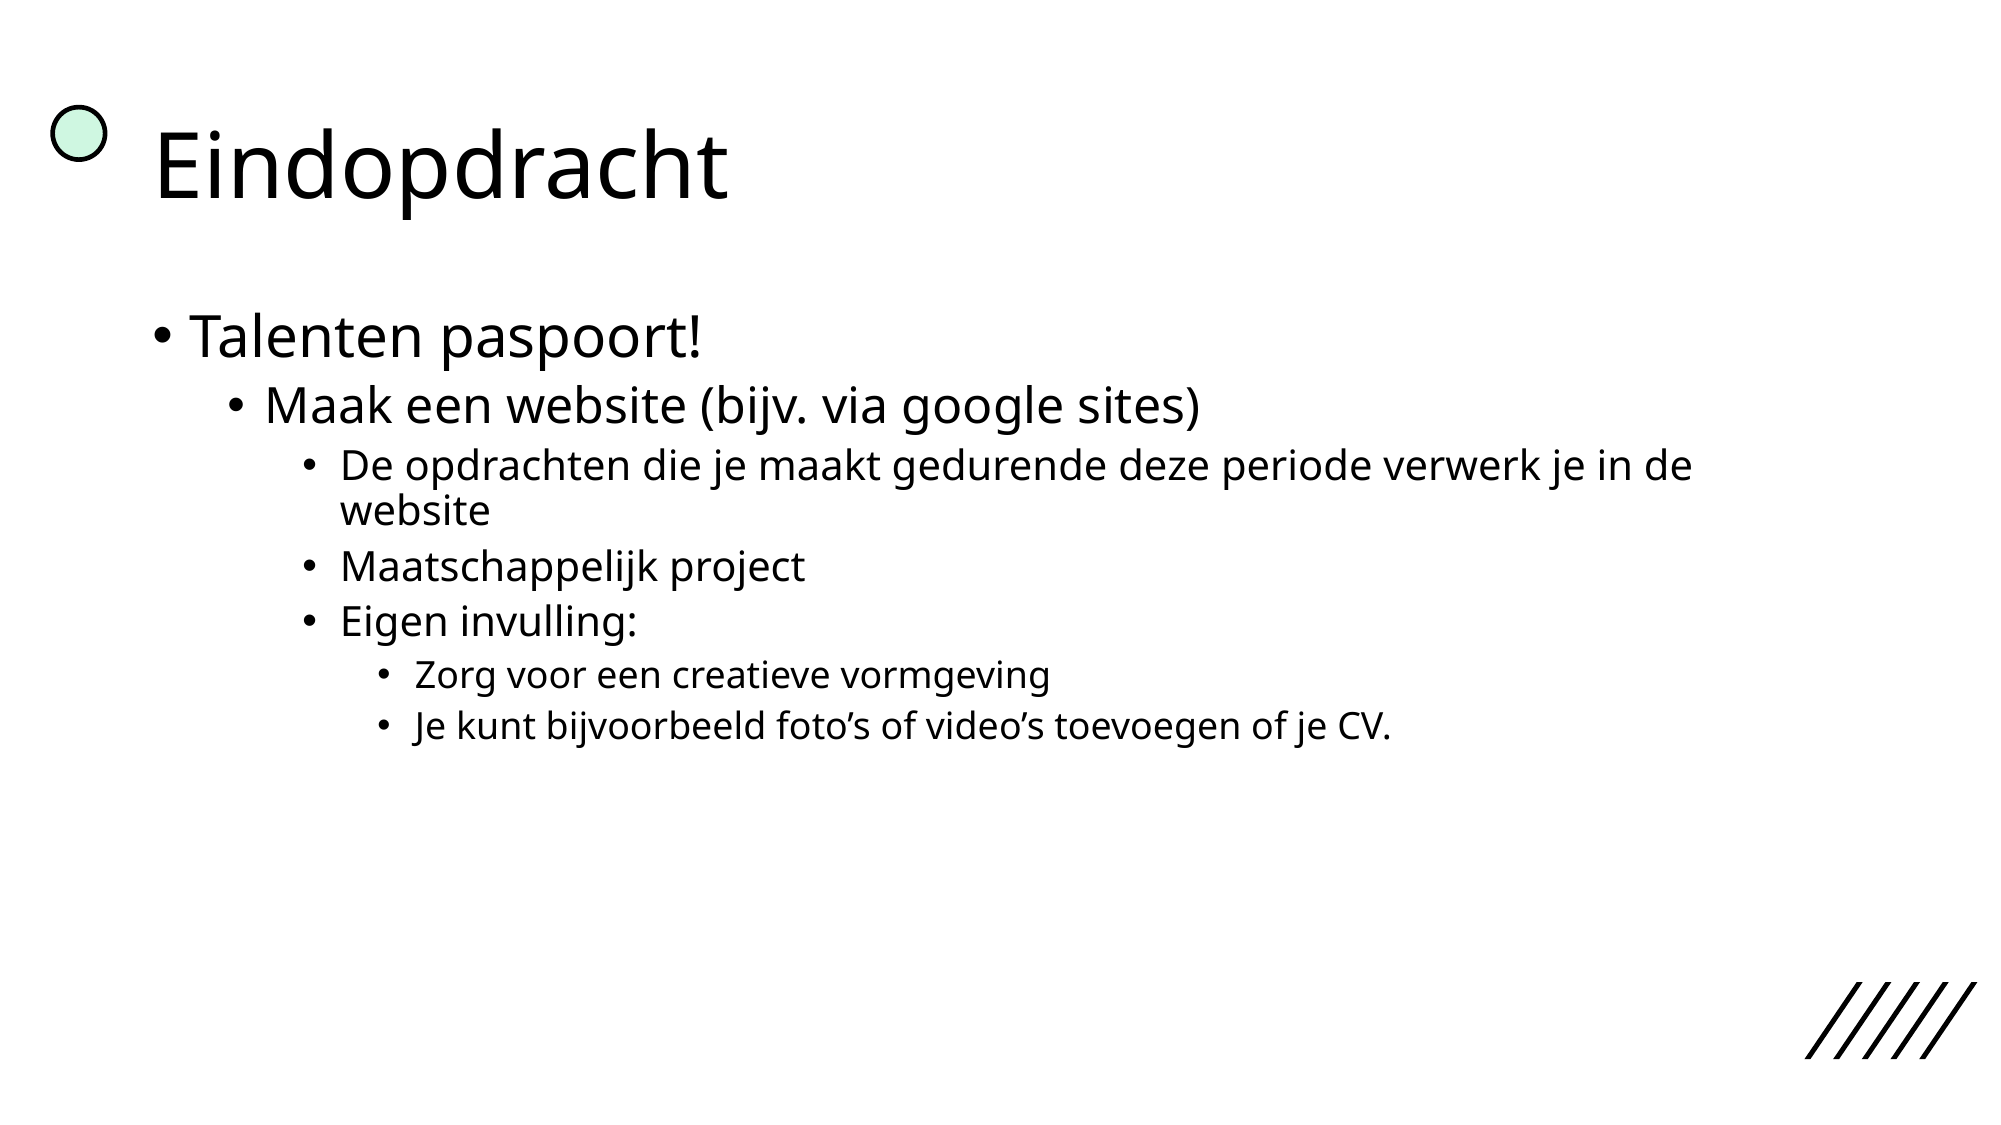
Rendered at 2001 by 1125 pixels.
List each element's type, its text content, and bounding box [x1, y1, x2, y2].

list Talenten paspoort! Maak een website (bijv. via google sites) De opdrachten die je maakt gedurende deze periode verwerk je in de website Maatschappelijk project Eigen invulling: Zorg voor een creatieve vormgeving Je kunt bijvoorbeeld foto’s of video’s toevoegen of je CV. [137, 299, 1863, 1014]
title Eindopdracht [137, 59, 1863, 278]
